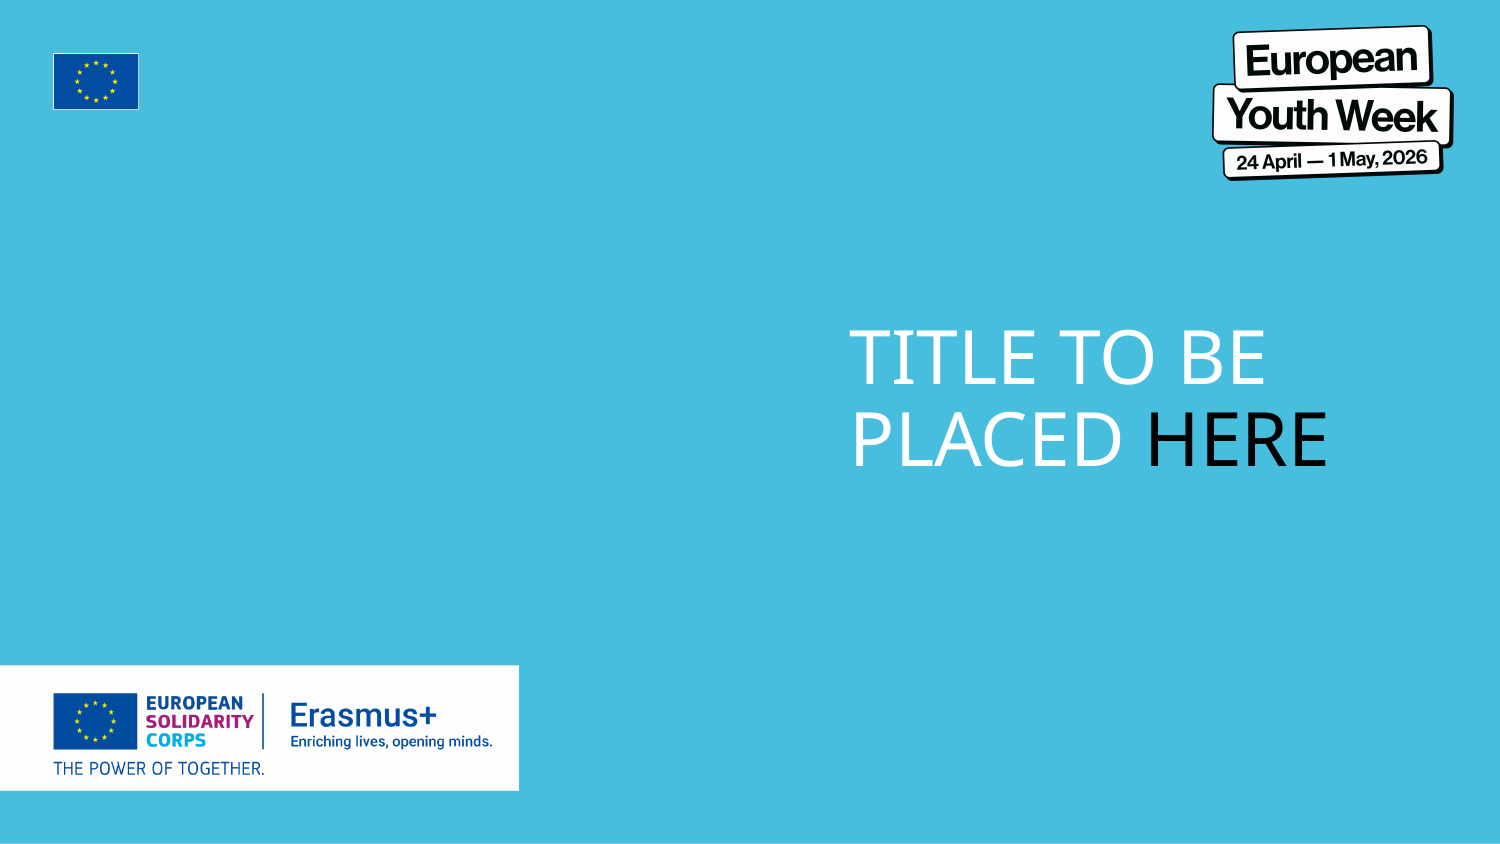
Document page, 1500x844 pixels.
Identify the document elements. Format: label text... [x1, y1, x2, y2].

picture [0, 665, 519, 791]
text_box TITLE TO BE PLACED HERE [849, 319, 1500, 610]
picture [53, 53, 139, 110]
picture [1212, 25, 1454, 181]
